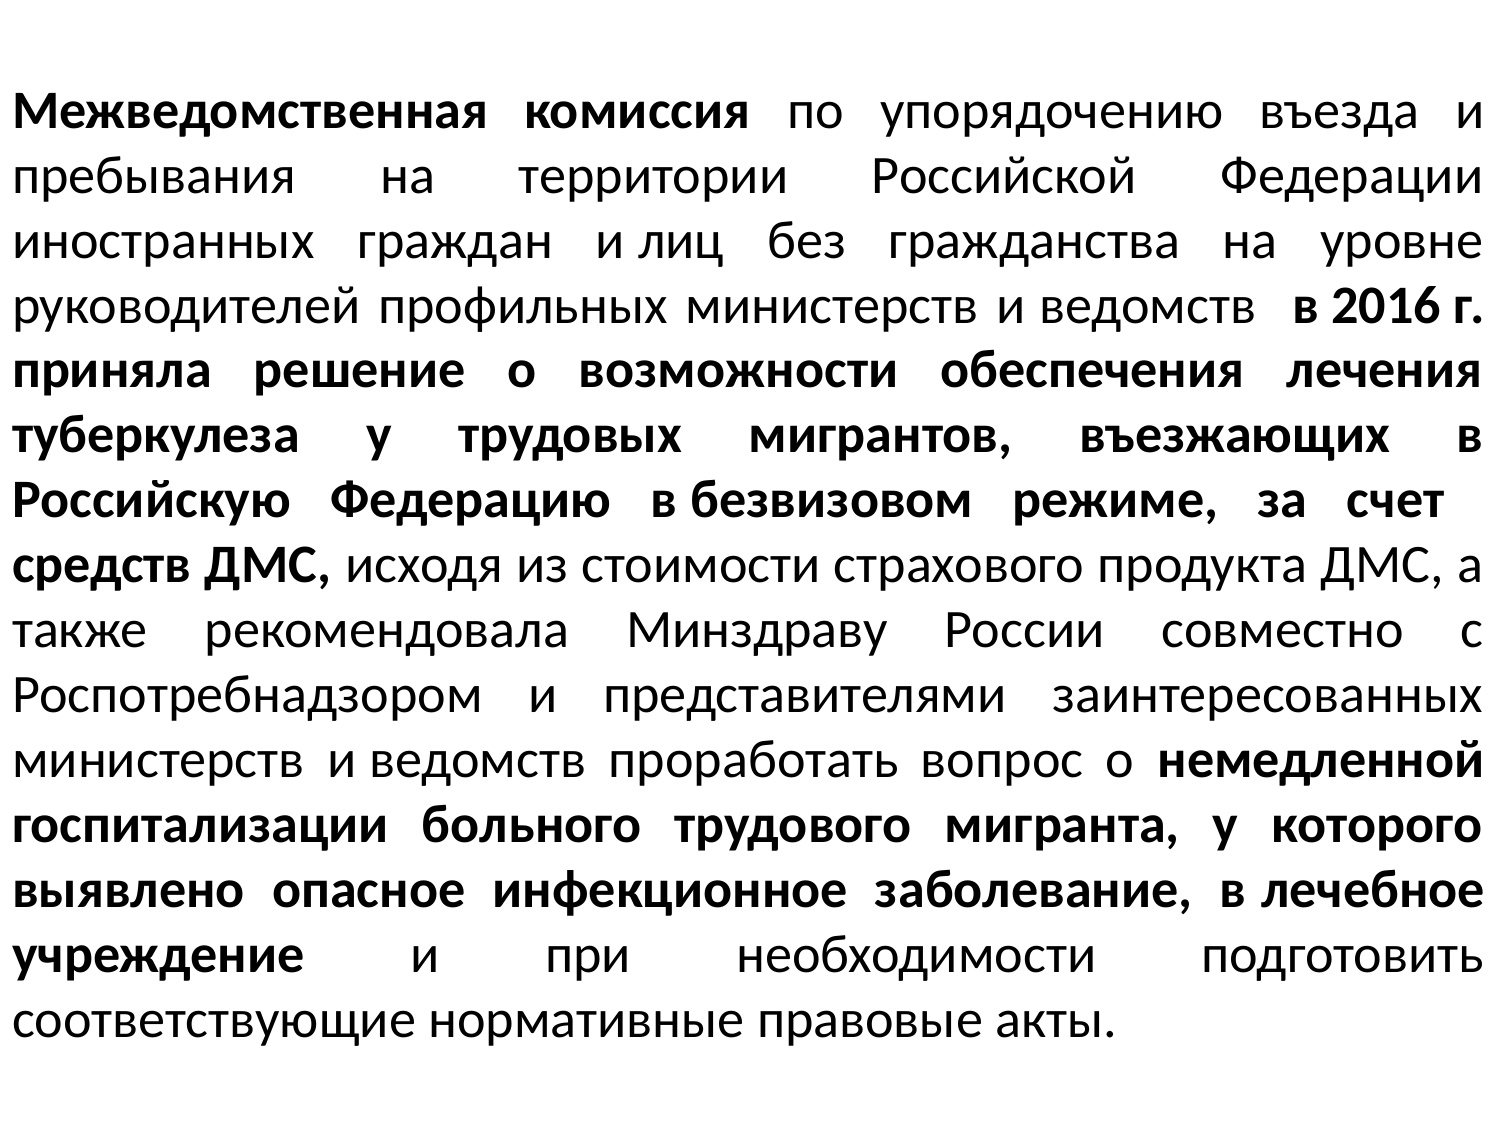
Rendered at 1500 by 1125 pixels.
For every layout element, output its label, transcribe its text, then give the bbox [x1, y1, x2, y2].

text_box Межведомственная комиссия по упорядочению въезда и пребывания на территории Российской Федерации иностранных граждан и лиц без гражданства на уровне руководителей профильных министерств и ведомств в 2016 г. приняла решение о возможности обеспечения лечения туберкулеза у трудовых мигрантов, въезжающих в Российскую Федерацию в безвизовом режиме, за счет средств ДМС, исходя из стоимости страхового продукта ДМС, а также рекомендовала Минздраву России совместно с Роспотребнадзором и представителями заинтересованных министерств и ведомств проработать вопрос о немедленной госпитализации больного трудового мигранта, у которого выявлено опасное инфекционное заболевание, в лечебное учреждение и при необходимости подготовить соответствующие нормативные правовые акты. [0, 66, 1500, 1056]
